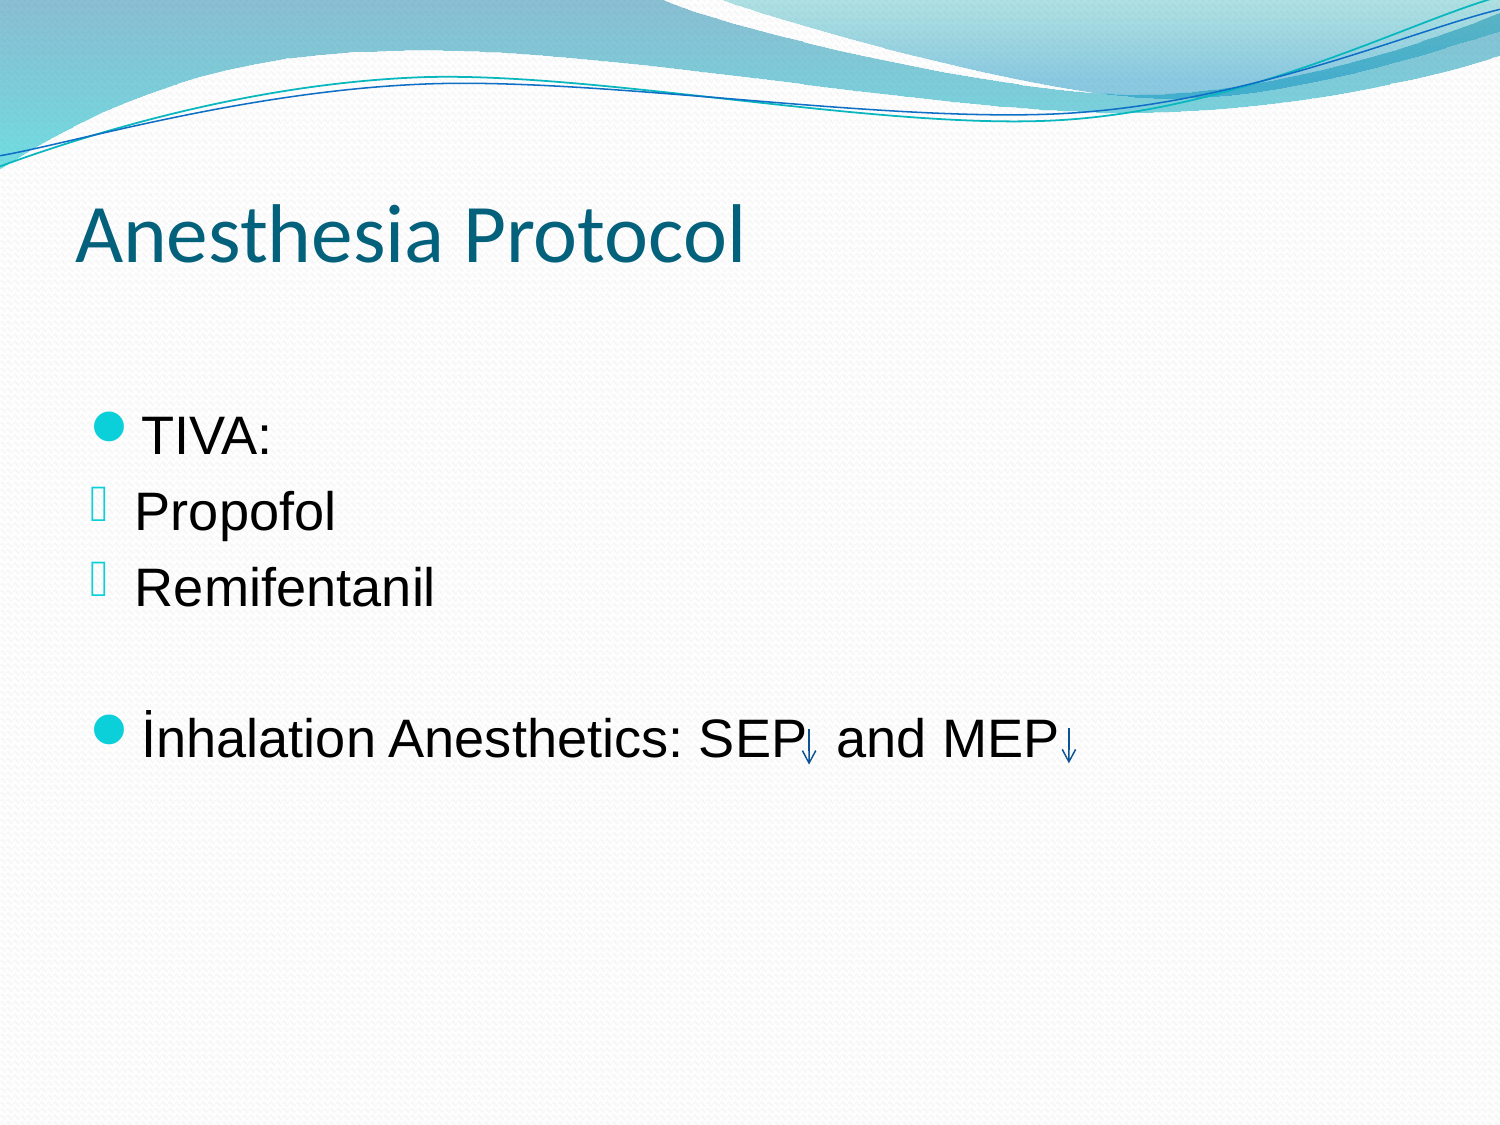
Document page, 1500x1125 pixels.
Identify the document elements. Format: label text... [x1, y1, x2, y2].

title Anesthesia Protocol [75, 115, 1425, 279]
list TIVA: Propofol Remifentanil İnhalation Anesthetics: SEP and MEP [75, 317, 1425, 1038]
